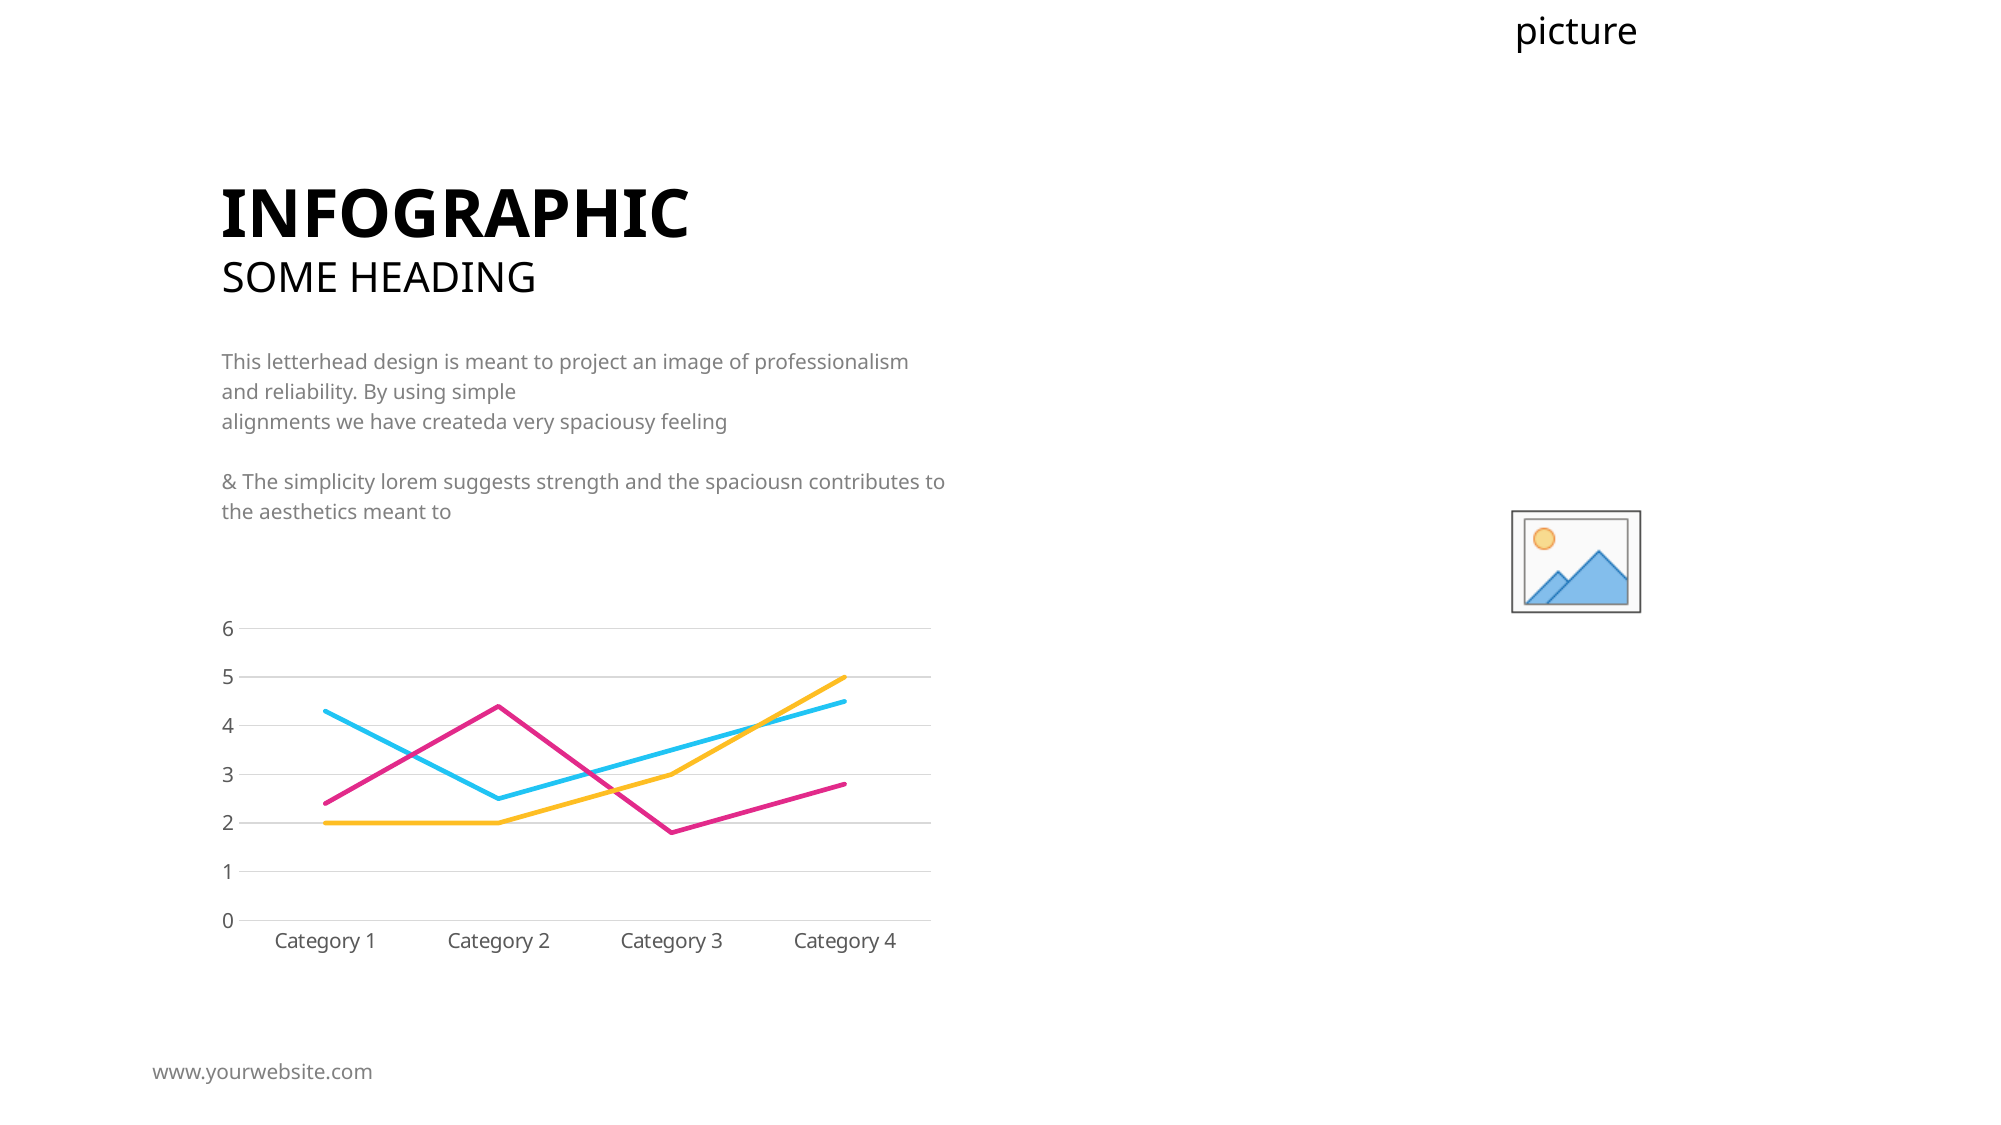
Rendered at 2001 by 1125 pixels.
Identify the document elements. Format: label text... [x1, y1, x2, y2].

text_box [207, 163, 946, 962]
footer www.yourwebsite.com [137, 1042, 415, 1103]
picture [1153, 0, 2000, 1125]
